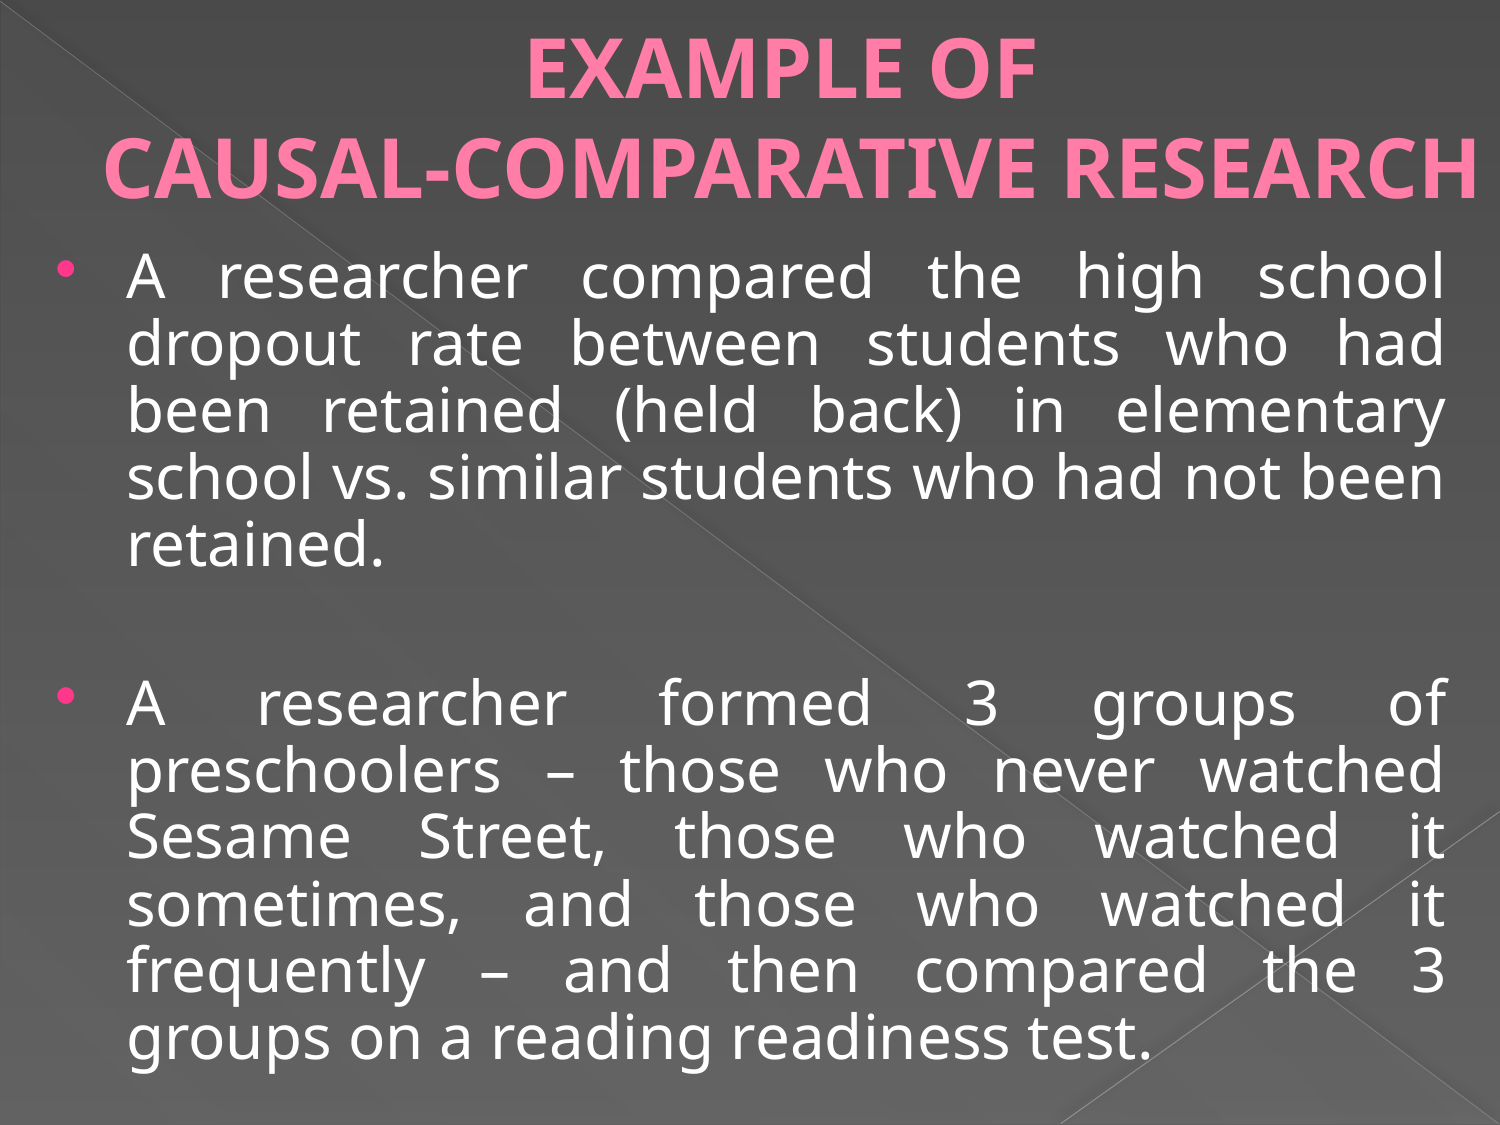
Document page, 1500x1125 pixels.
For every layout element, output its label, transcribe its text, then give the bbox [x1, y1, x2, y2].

list A researcher compared the high school dropout rate between students who had been retained (held back) in elementary school vs. similar students who had not been retained. A researcher formed 3 groups of preschoolers – those who never watched Sesame Street, those who watched it sometimes, and those who watched it frequently – and then compared the 3 groups on a reading readiness test. [37, 237, 1463, 1088]
title EXAMPLE OF CAUSAL-COMPARATIVE RESEARCH [0, 5, 1500, 225]
